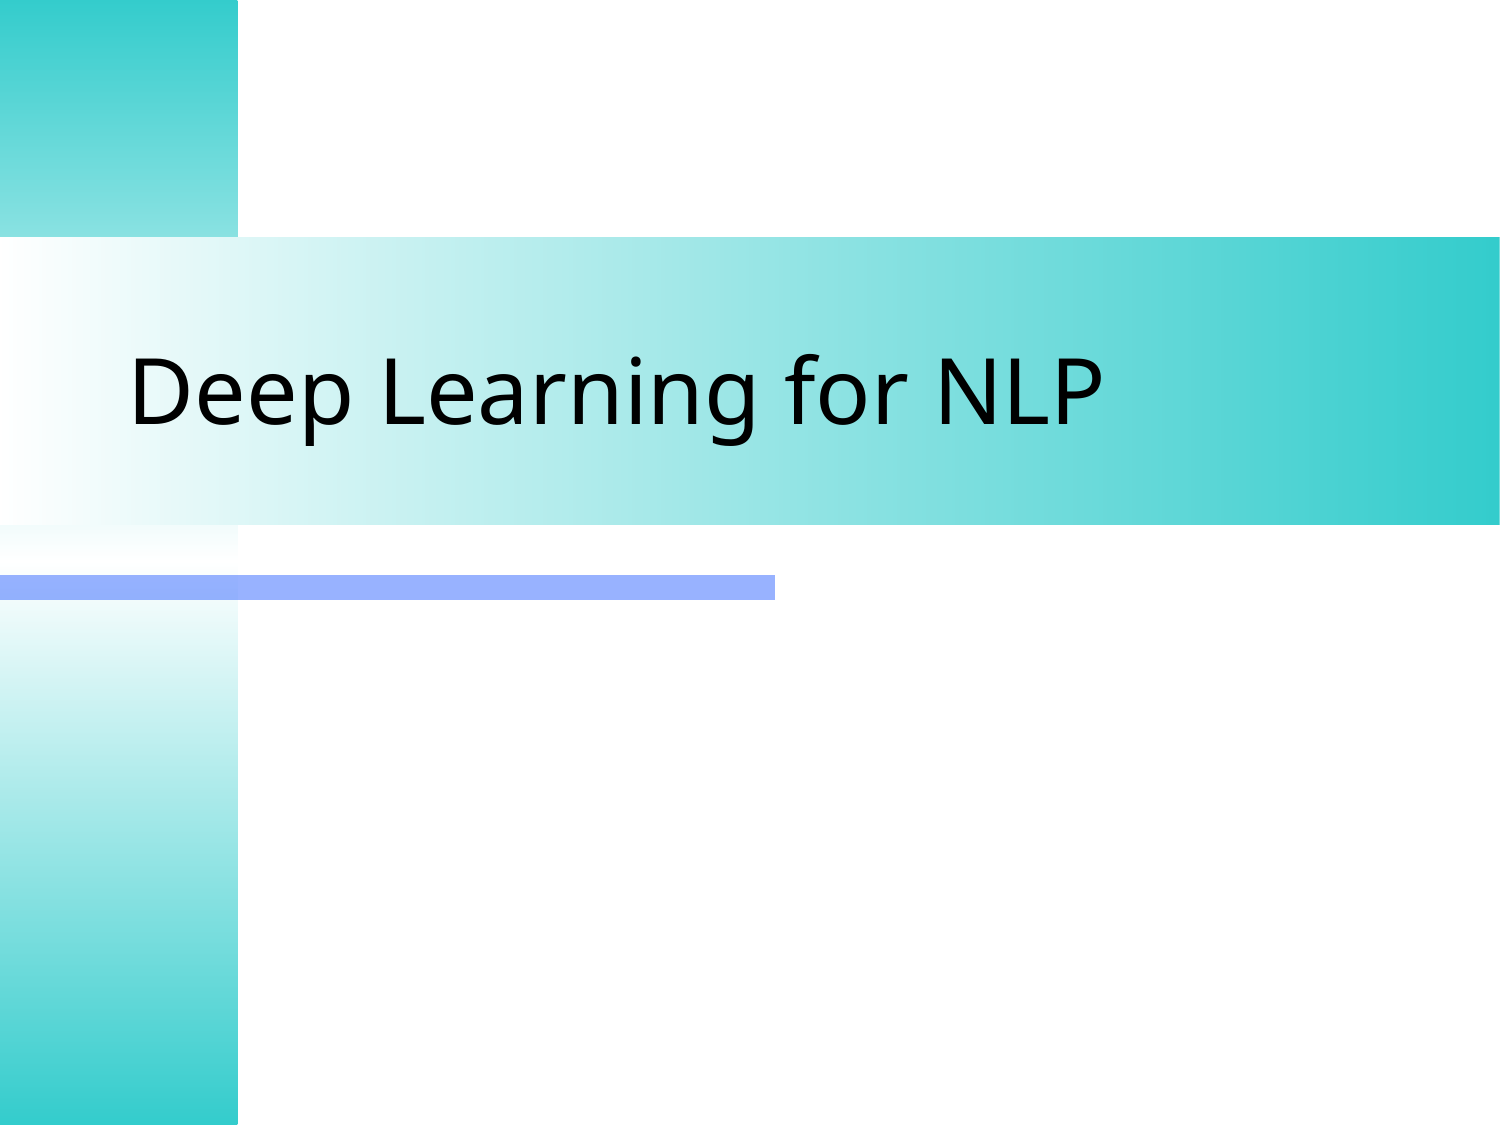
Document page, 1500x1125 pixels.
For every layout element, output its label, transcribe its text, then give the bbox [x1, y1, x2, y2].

title Deep Learning for NLP [112, 274, 1388, 501]
